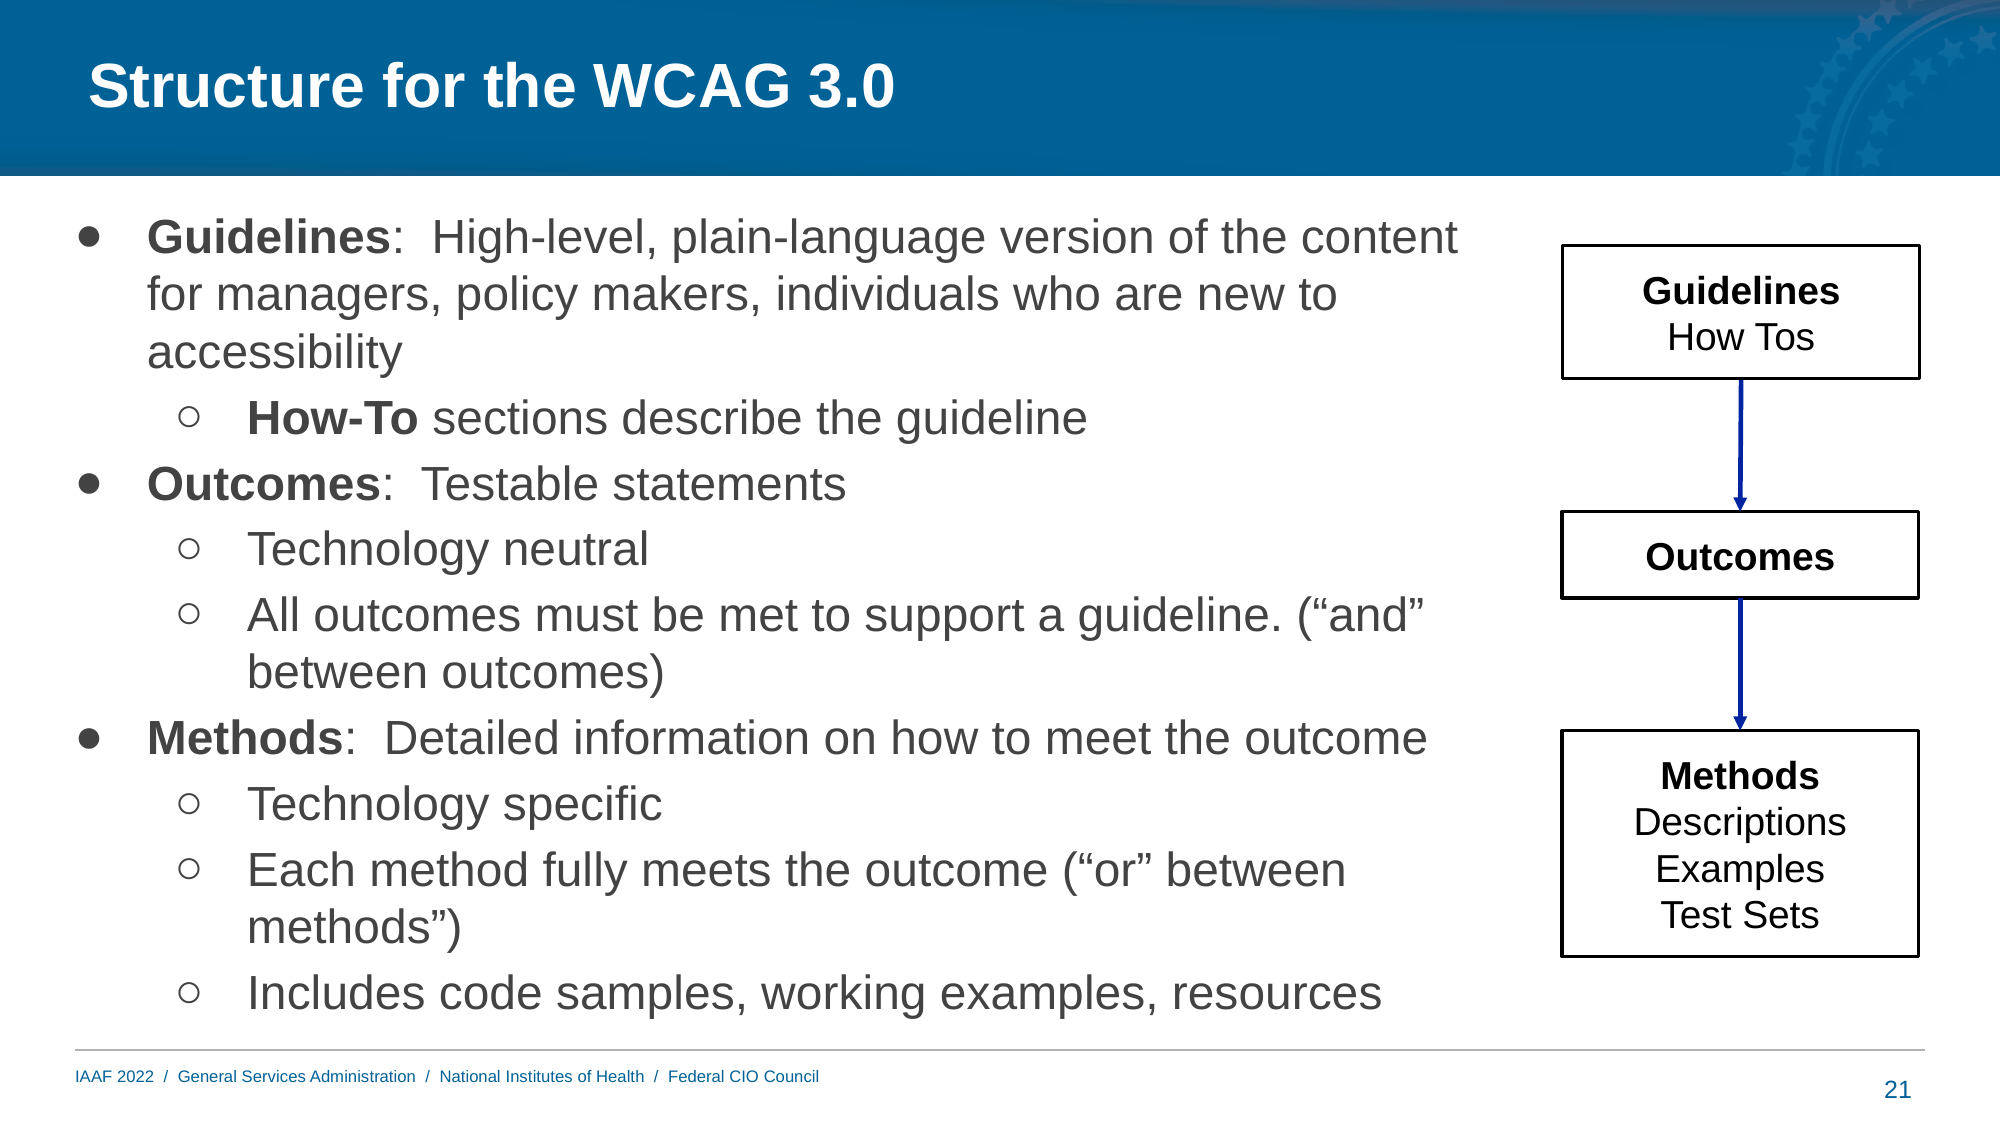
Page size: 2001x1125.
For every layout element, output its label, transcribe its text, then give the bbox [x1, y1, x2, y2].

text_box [1561, 245, 1920, 960]
picture [0, 0, 2000, 176]
title Structure for the WCAG 3.0 [68, 33, 1335, 159]
slide_number 21 [1812, 1045, 1933, 1125]
list Guidelines: High-level, plain-language version of the content for managers, policy makers, individuals who are new to accessibility How-To sections describe the guideline Outcomes: Testable statements Technology neutral All outcomes must be met to support a guideline. (“and” between outcomes) Methods: Detailed information on how to meet the outcome Technology specific Each method fully meets the outcome (“or” between methods”) Includes code samples, working examples, resources [26, 185, 1538, 1046]
picture [0, 168, 666, 176]
